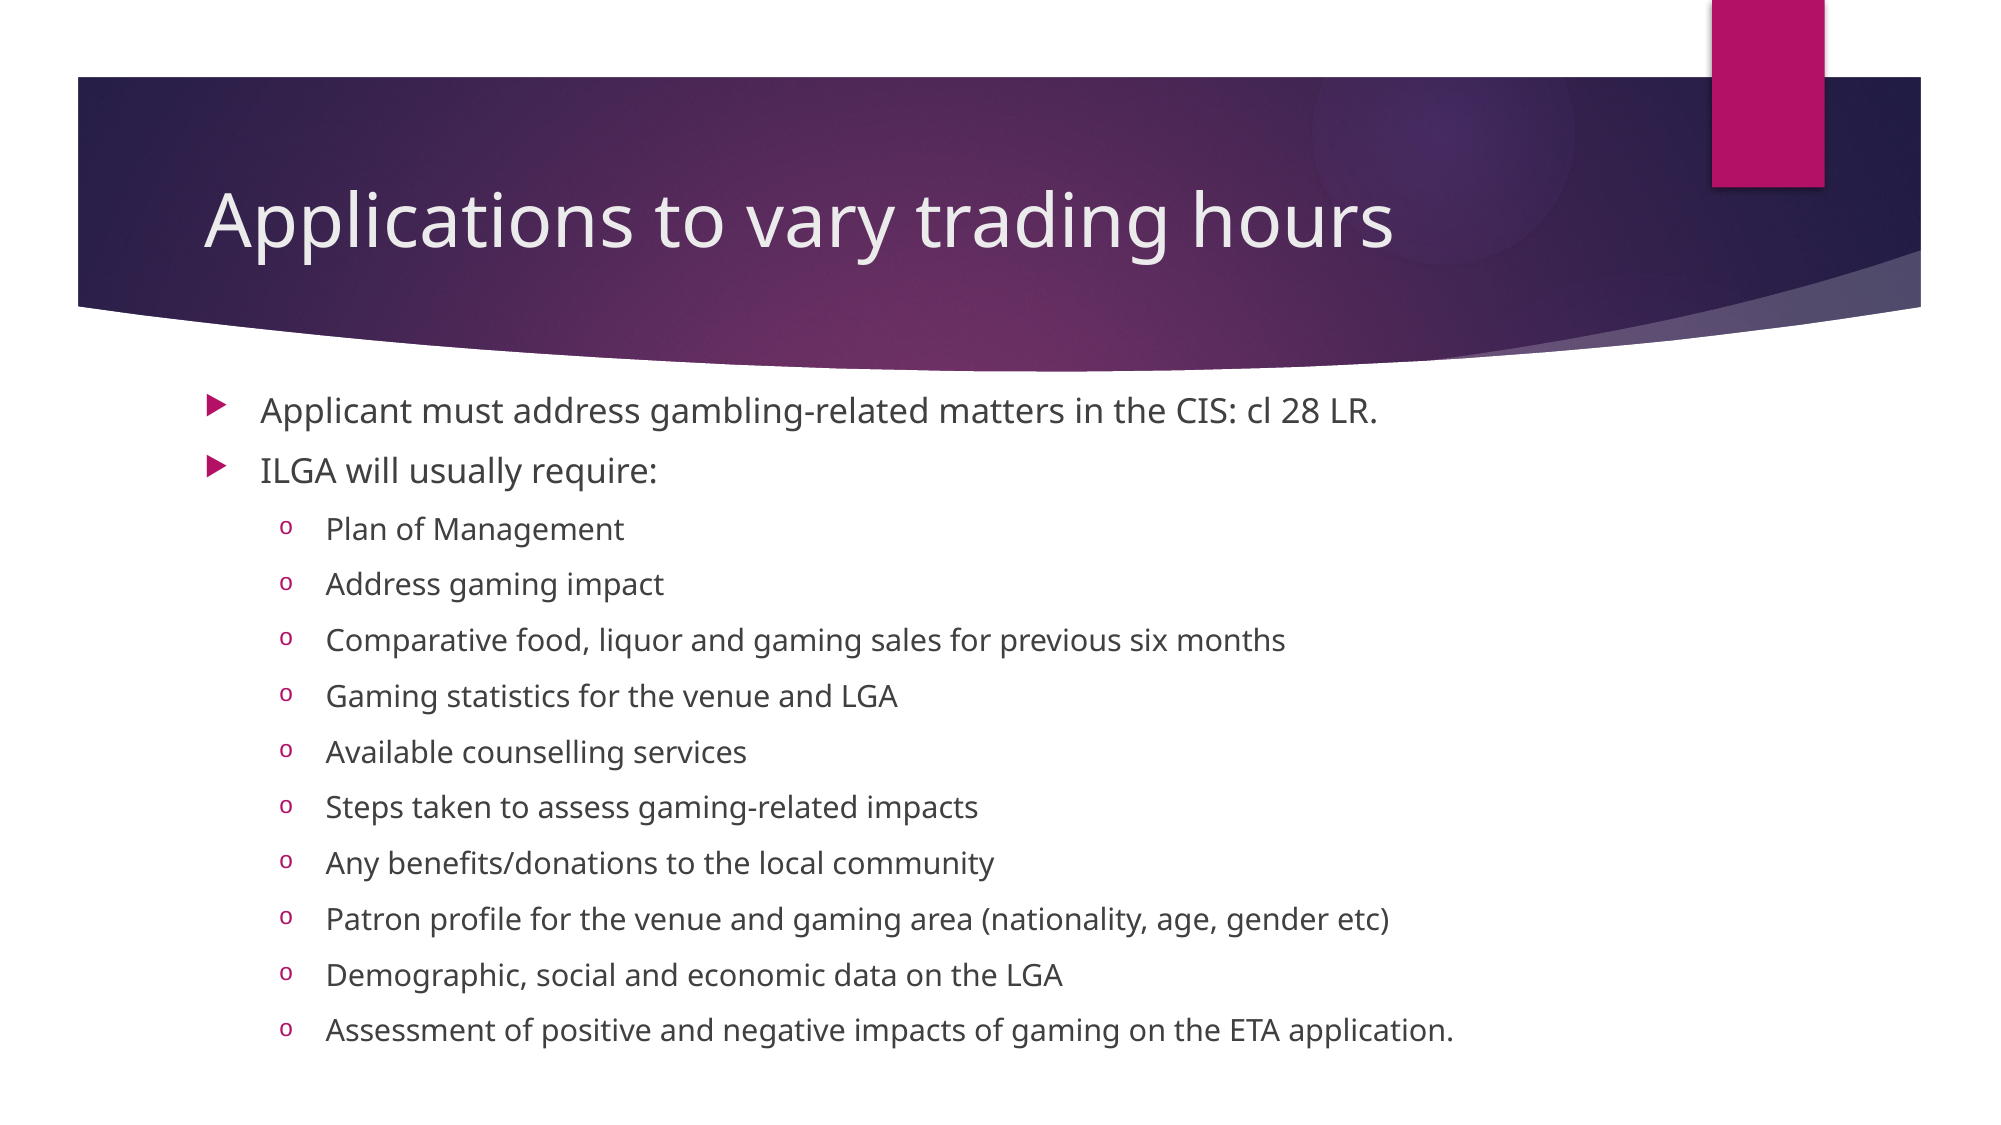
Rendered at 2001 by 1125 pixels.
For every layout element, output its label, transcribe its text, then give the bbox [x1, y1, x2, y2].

title Applications to vary trading hours [189, 159, 1627, 276]
list Applicant must address gambling-related matters in the CIS: cl 28 LR. ILGA will usually require: Plan of Management Address gaming impact Comparative food, liquor and gaming sales for previous six months Gaming statistics for the venue and LGA Available counselling services Steps taken to assess gaming-related impacts Any benefits/donations to the local community Patron profile for the venue and gaming area (nationality, age, gender etc) Demographic, social and economic data on the LGA Assessment of positive and negative impacts of gaming on the ETA application. [189, 381, 1638, 1056]
